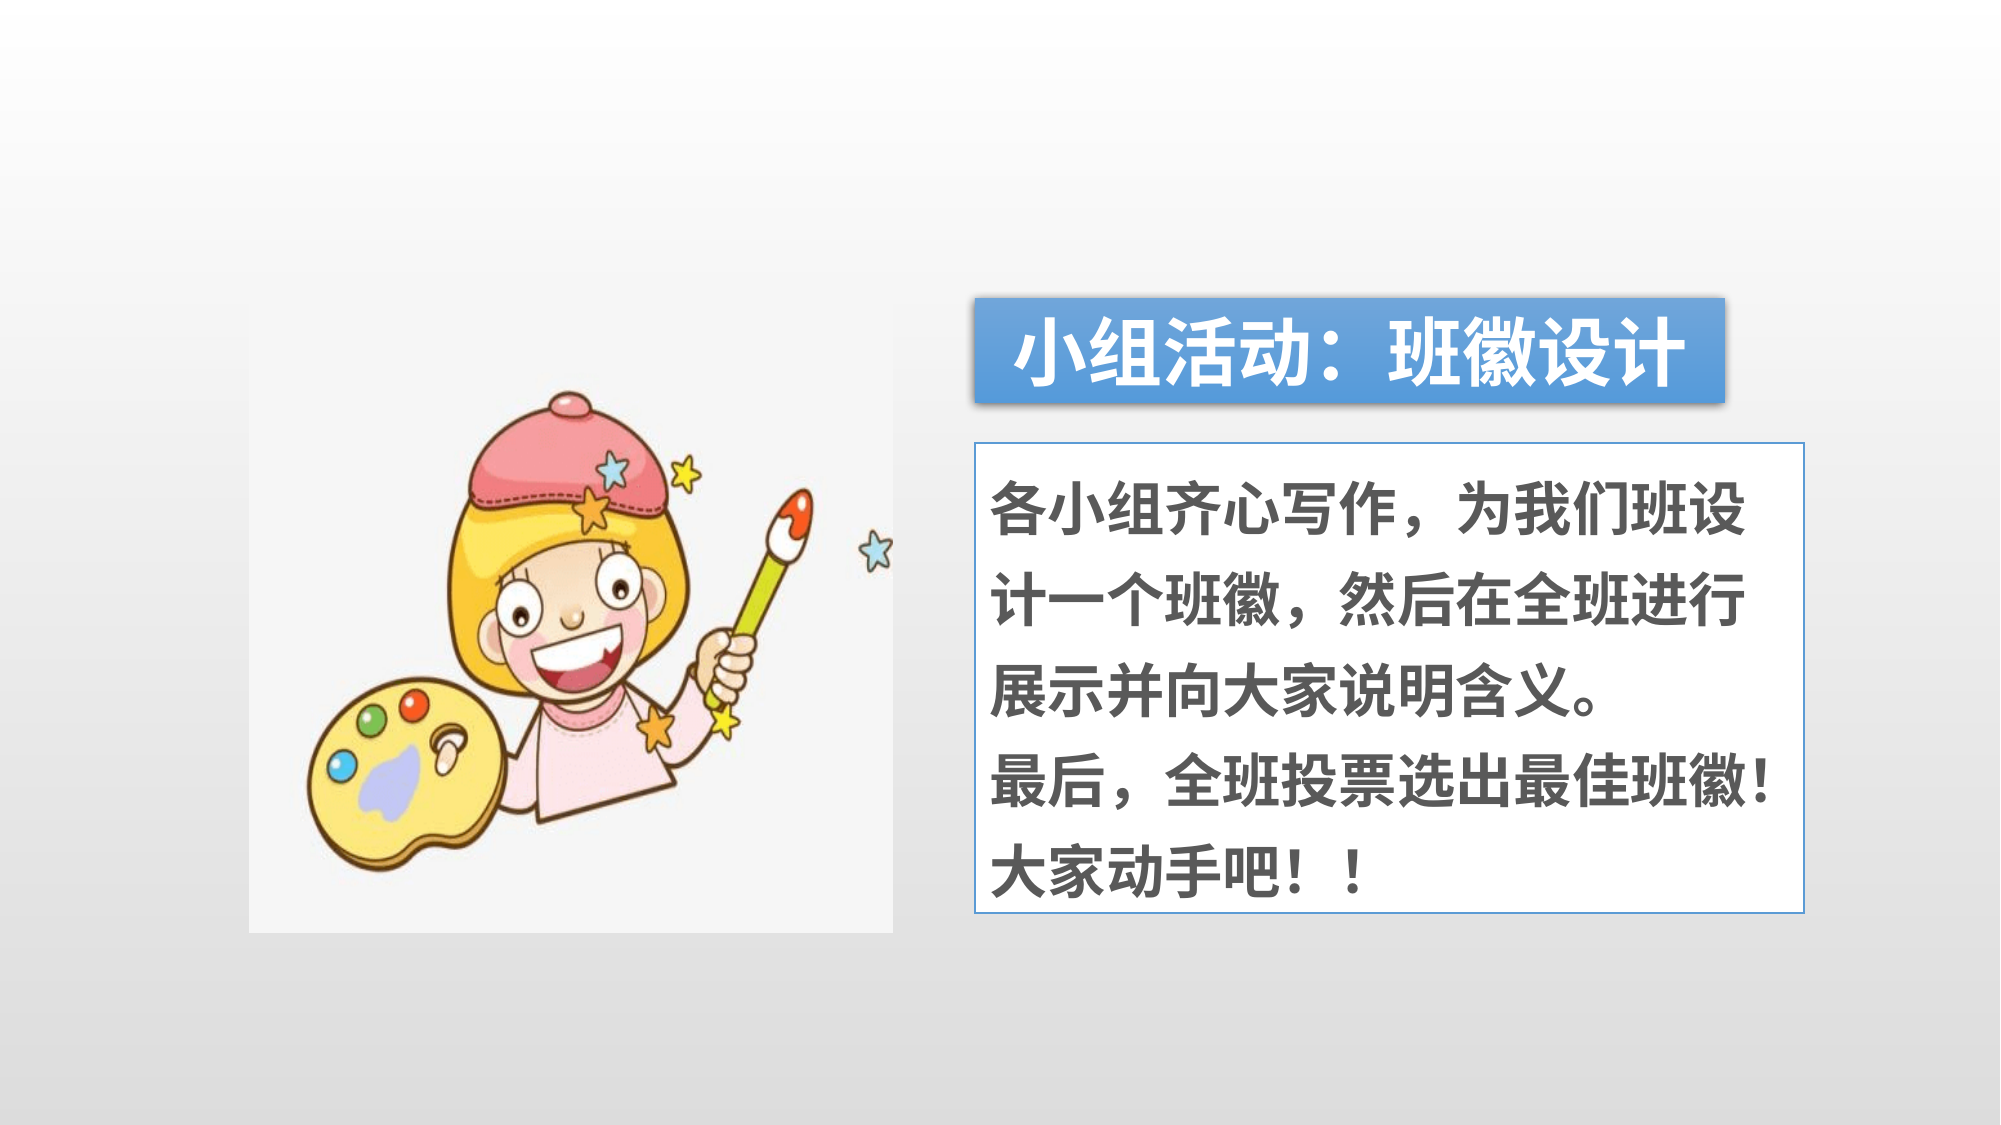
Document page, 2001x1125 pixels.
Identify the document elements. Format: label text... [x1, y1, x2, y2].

text_box 小组活动：班徽设计 [974, 298, 1725, 403]
text_box 各小组齐心写作，为我们班设计一个班徽，然后在全班进行展示并向大家说明含义。 最后，全班投票选出最佳班徽！ 大家动手吧！！ [974, 442, 1805, 914]
picture [249, 298, 893, 933]
